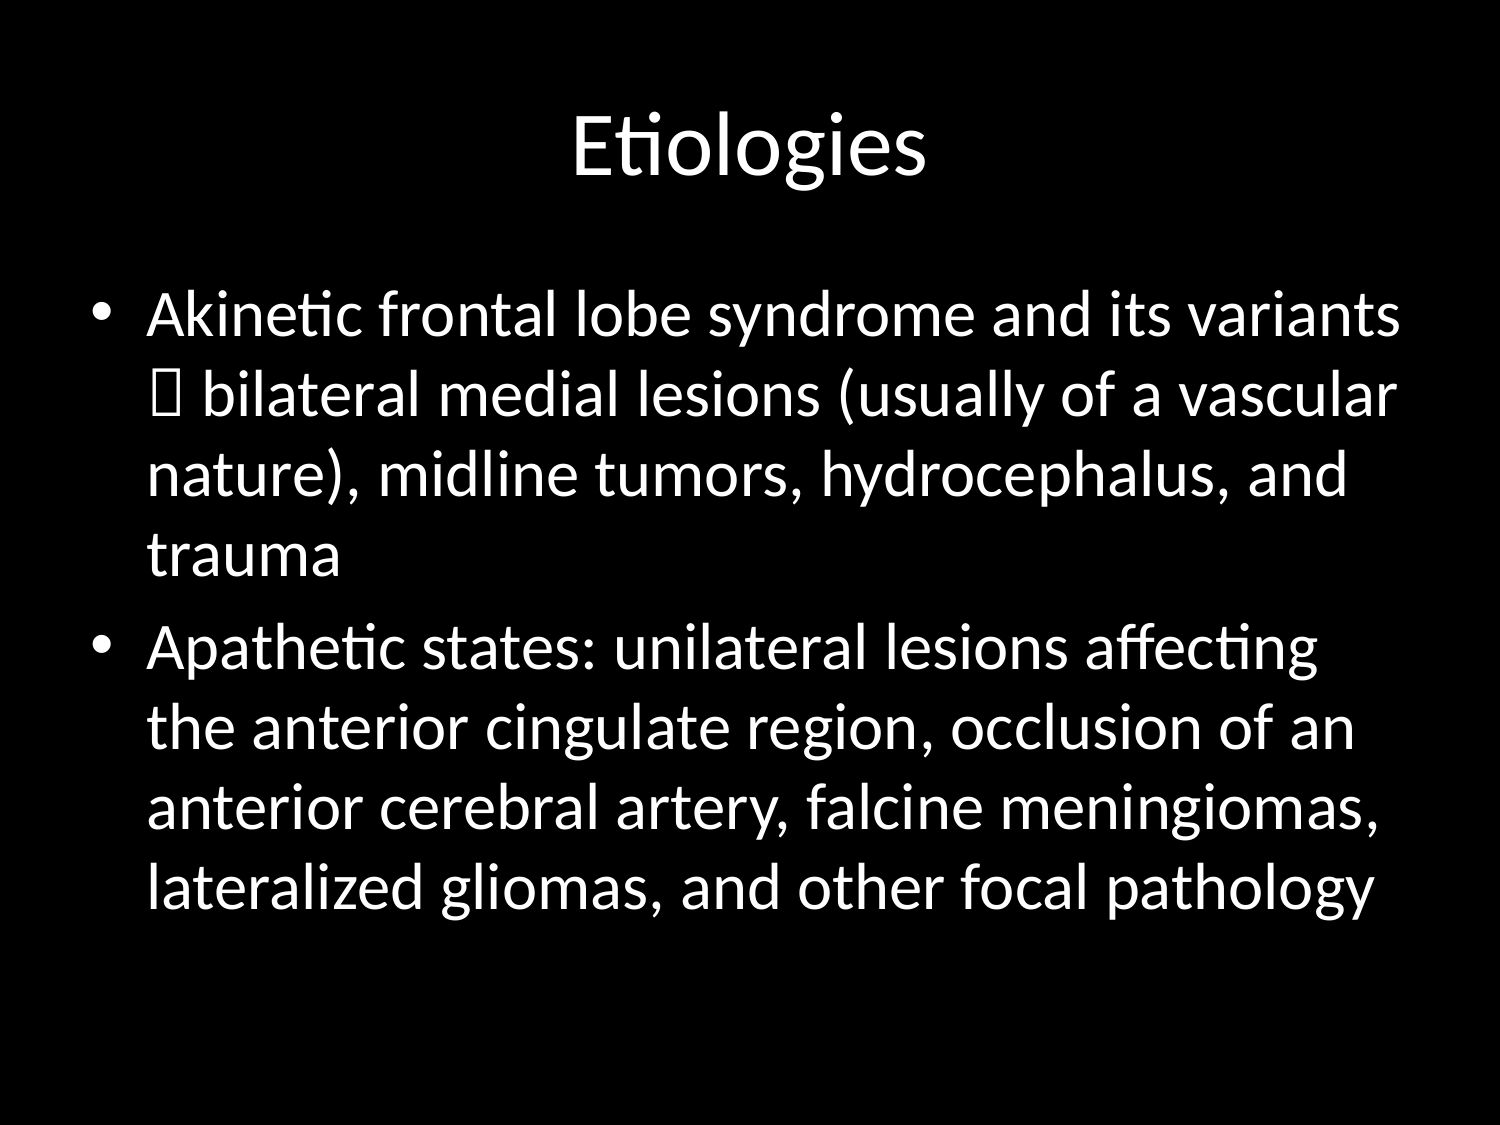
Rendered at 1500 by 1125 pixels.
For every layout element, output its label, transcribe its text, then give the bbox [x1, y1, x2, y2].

title Etiologies [75, 45, 1425, 233]
list Akinetic frontal lobe syndrome and its variants  bilateral medial lesions (usually of a vascular nature), midline tumors, hydrocephalus, and trauma Apathetic states: unilateral lesions affecting the anterior cingulate region, occlusion of an anterior cerebral artery, falcine meningiomas, lateralized gliomas, and other focal pathology [75, 262, 1425, 1005]
